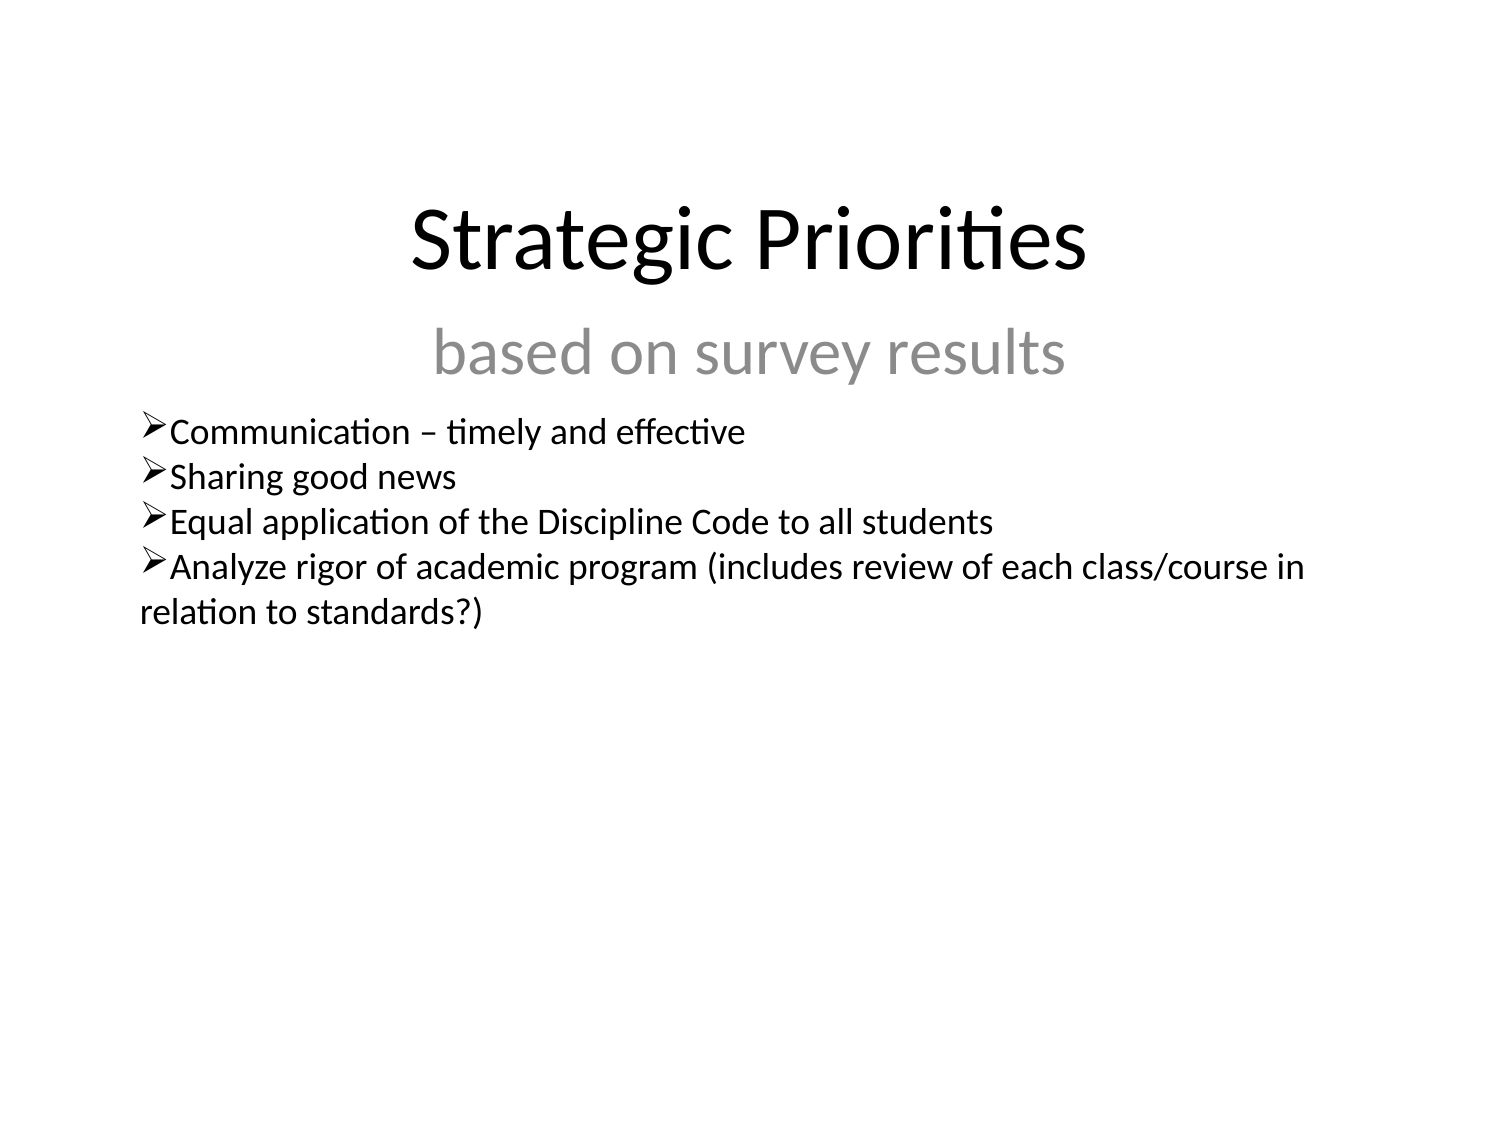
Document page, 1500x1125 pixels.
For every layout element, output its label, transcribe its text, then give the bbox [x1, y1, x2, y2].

subtitle based on survey results [225, 299, 1275, 399]
title Strategic Priorities [112, 112, 1388, 354]
text_box Communication – timely and effective Sharing good news Equal application of the Discipline Code to all students Analyze rigor of academic program (includes review of each class/course in relation to standards?) [125, 399, 1375, 640]
